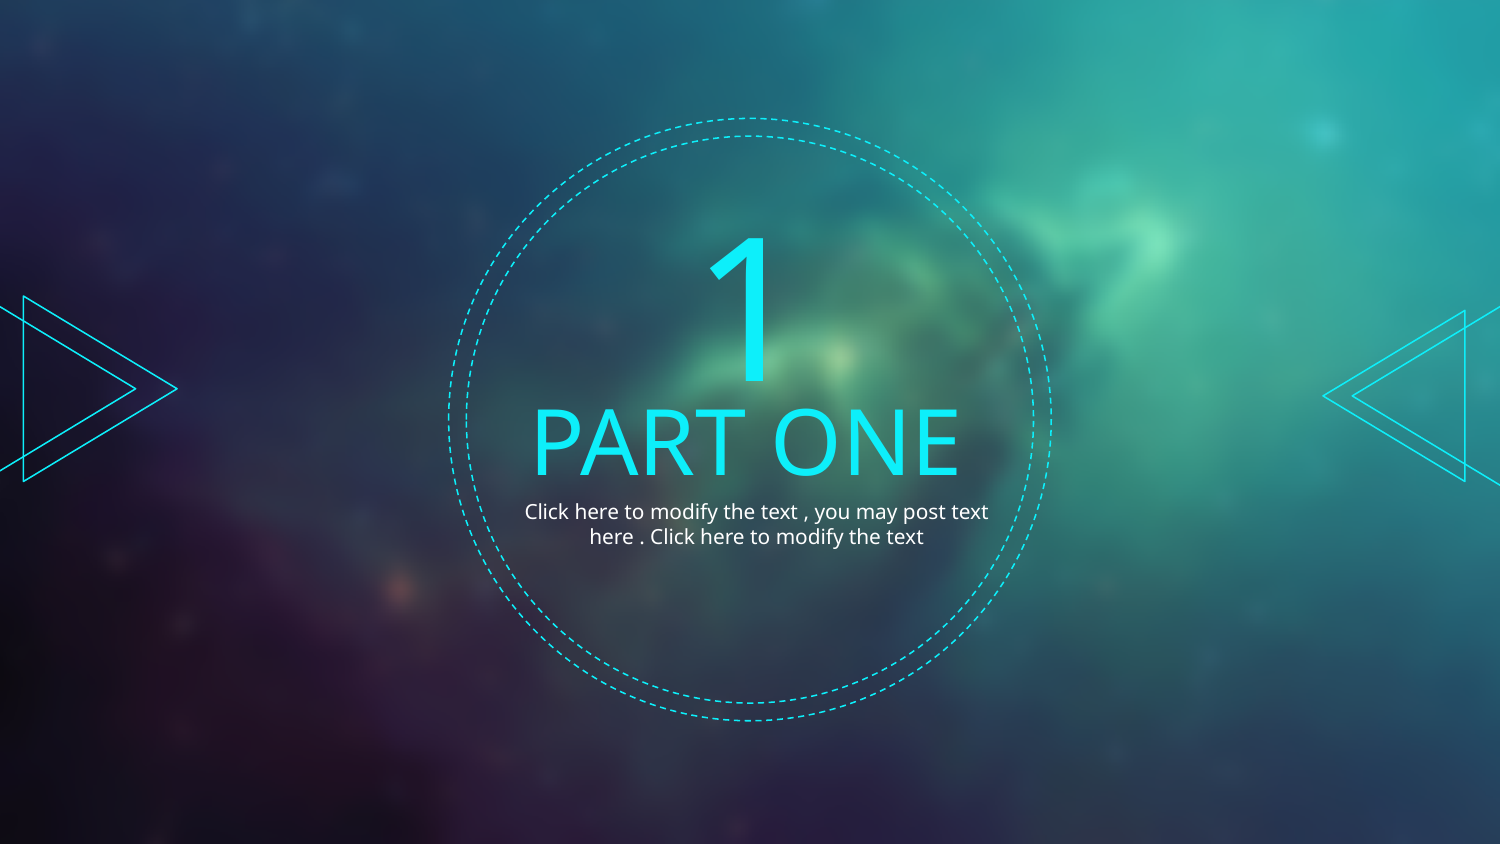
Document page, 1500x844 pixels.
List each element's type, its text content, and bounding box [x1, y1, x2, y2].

picture [0, 0, 1500, 844]
text_box [1350, 304, 1500, 488]
text_box [464, 429, 1035, 706]
text_box [576, 116, 927, 173]
text_box [21, 294, 180, 484]
text_box [446, 402, 1054, 723]
text_box 1 [448, 173, 1052, 429]
text_box [0, 304, 21, 474]
text_box [1320, 308, 1468, 484]
text_box [605, 134, 895, 173]
